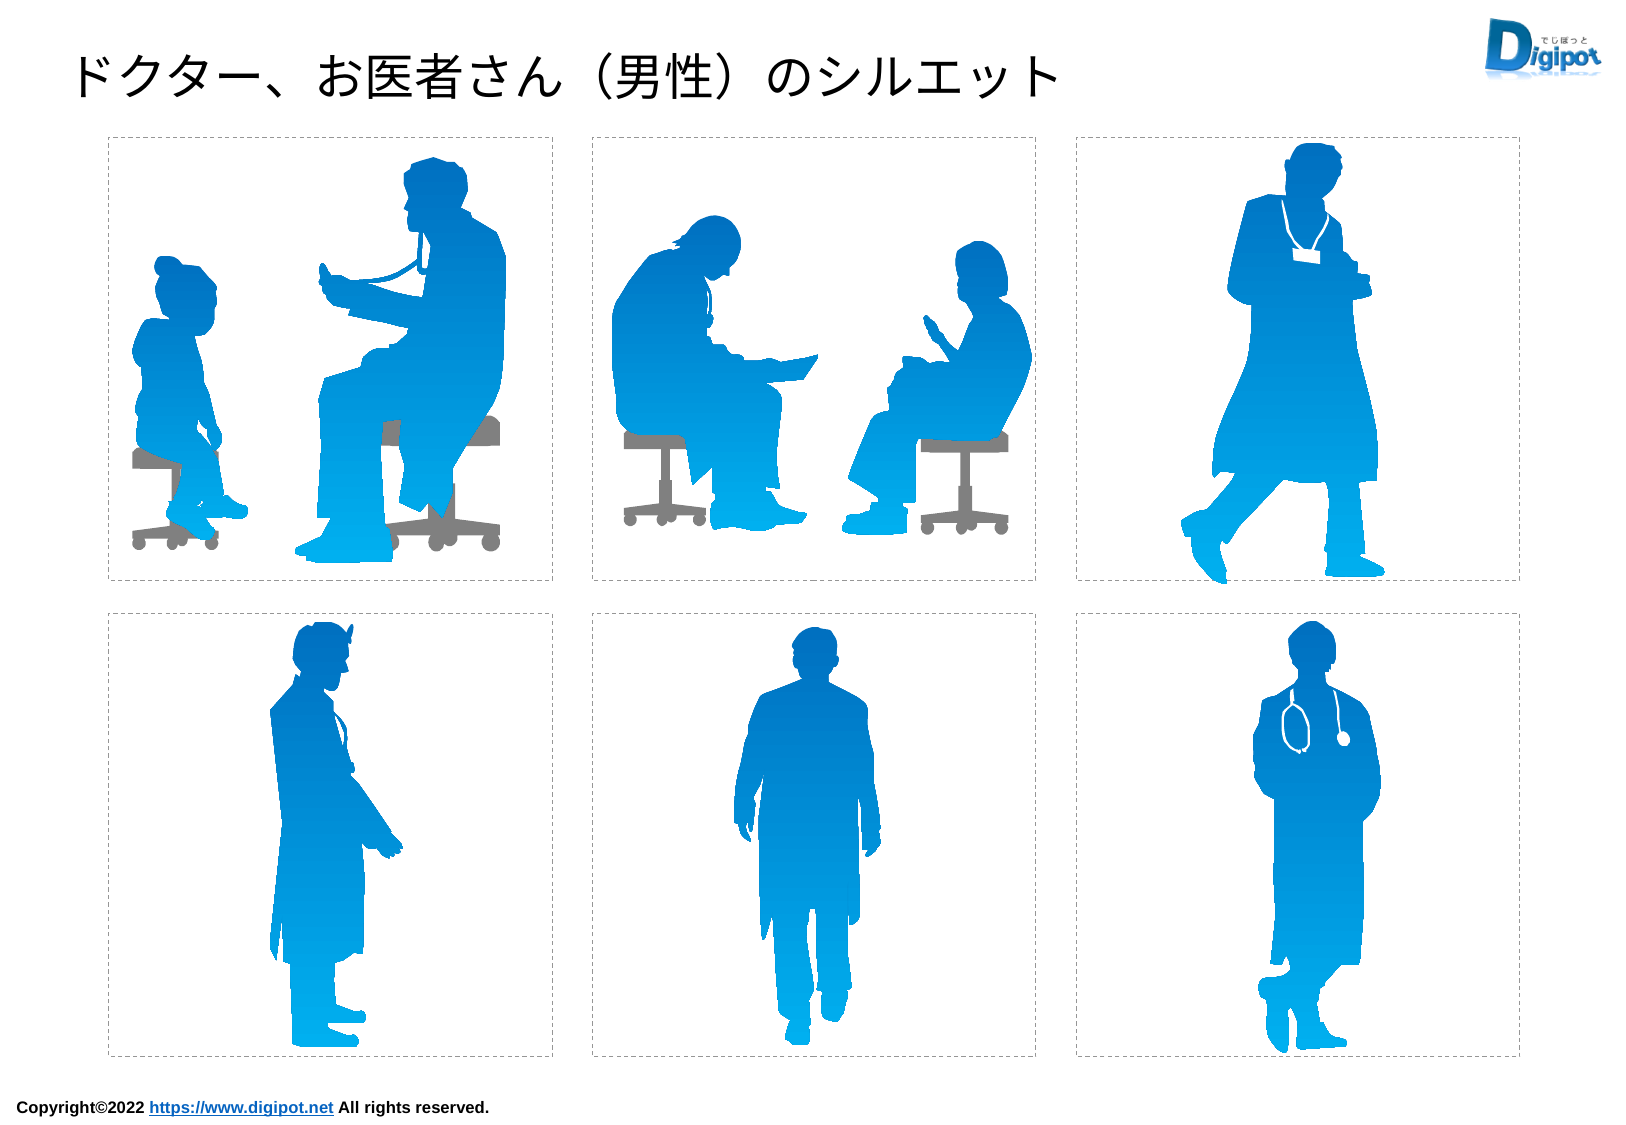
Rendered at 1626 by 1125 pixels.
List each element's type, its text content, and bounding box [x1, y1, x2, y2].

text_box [611, 215, 1032, 535]
text_box [269, 621, 404, 1047]
text_box ドクター、お医者さん（男性）のシルエット [51, 38, 1079, 113]
text_box [733, 626, 882, 1046]
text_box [132, 157, 507, 563]
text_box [1180, 142, 1385, 585]
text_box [1252, 621, 1382, 1053]
picture [1485, 18, 1602, 82]
